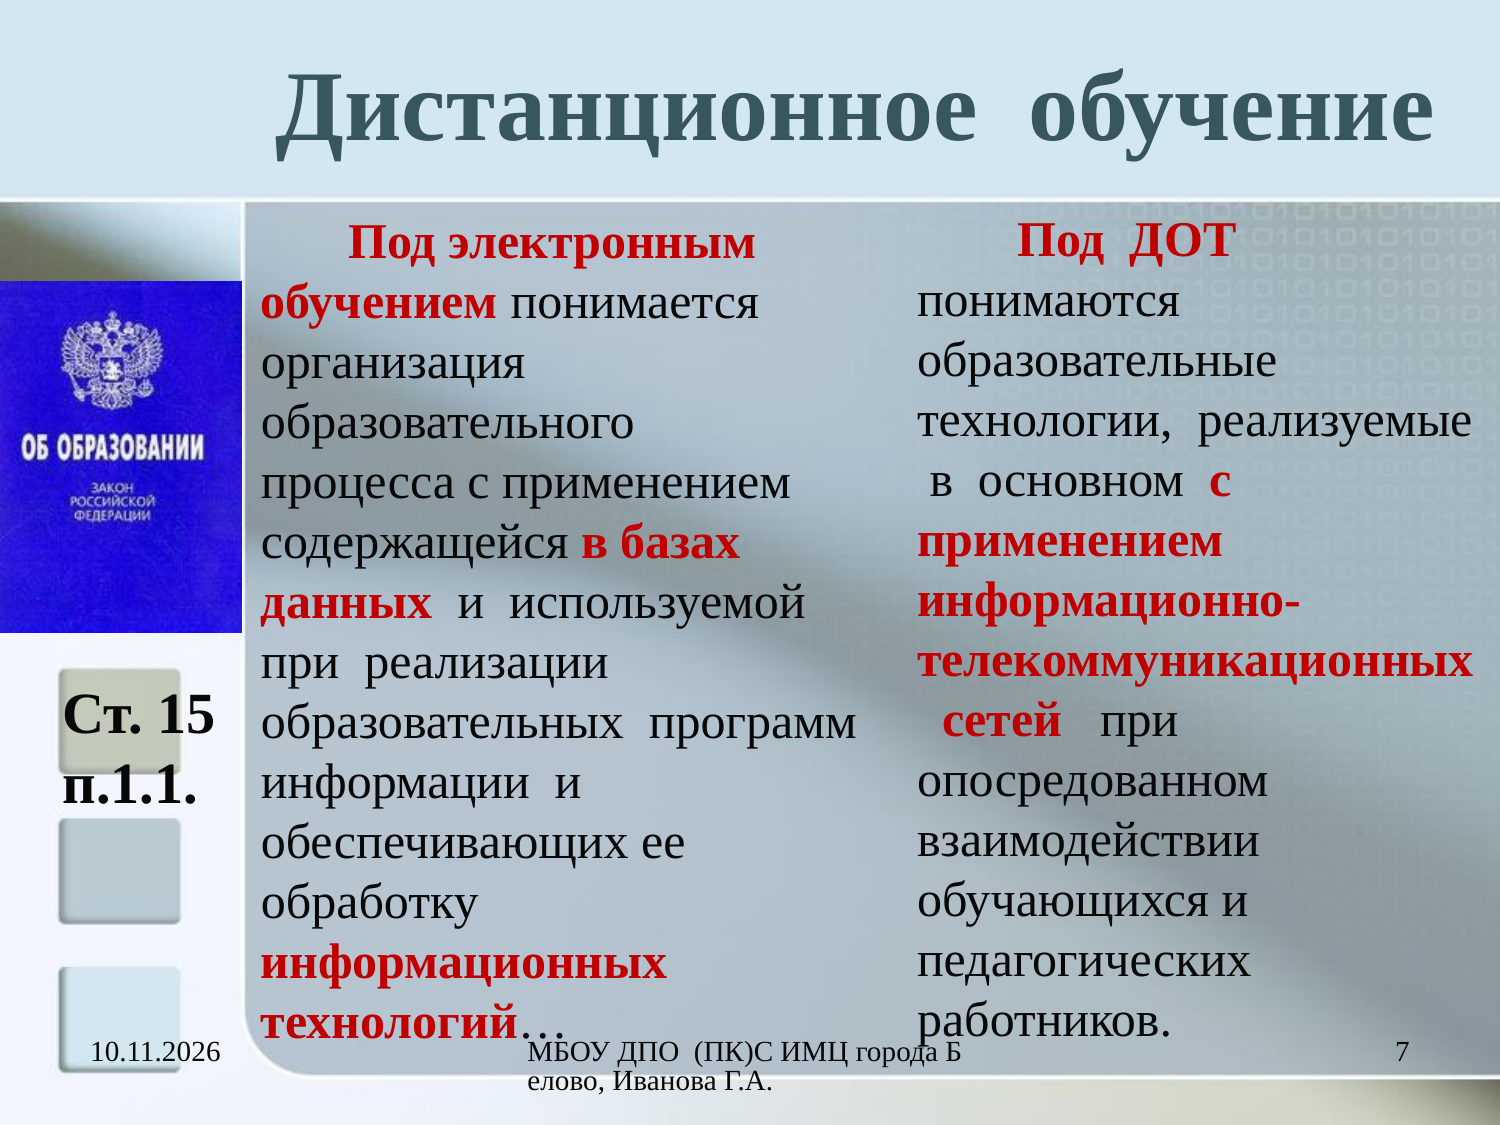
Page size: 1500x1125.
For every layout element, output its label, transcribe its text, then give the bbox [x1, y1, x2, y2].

text_box Под электронным обучением понимается организация образовательного процесса с применением содержащейся в базах данных и используемой при реализации образовательных программ информации и обеспечивающих ее обработку информационных технологий… [246, 201, 902, 1056]
footer МБОУ ДПО (ПК)С ИМЦ города Белово, Иванова Г.А. [512, 1024, 988, 1103]
slide_number 7 [1074, 1024, 1426, 1103]
title Дистанционное обучение [249, 12, 1462, 188]
picture [0, 0, 1500, 1125]
text_box Ст. 15 п.1.1. [47, 667, 231, 823]
text_box Под ДОТ понимаются образовательные технологии, реализуемые в основном с применением информационно-телекоммуникационных сетей при опосредованном взаимодействии обучающихся и педагогических работников. [902, 199, 1500, 1054]
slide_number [74, 1024, 426, 1103]
